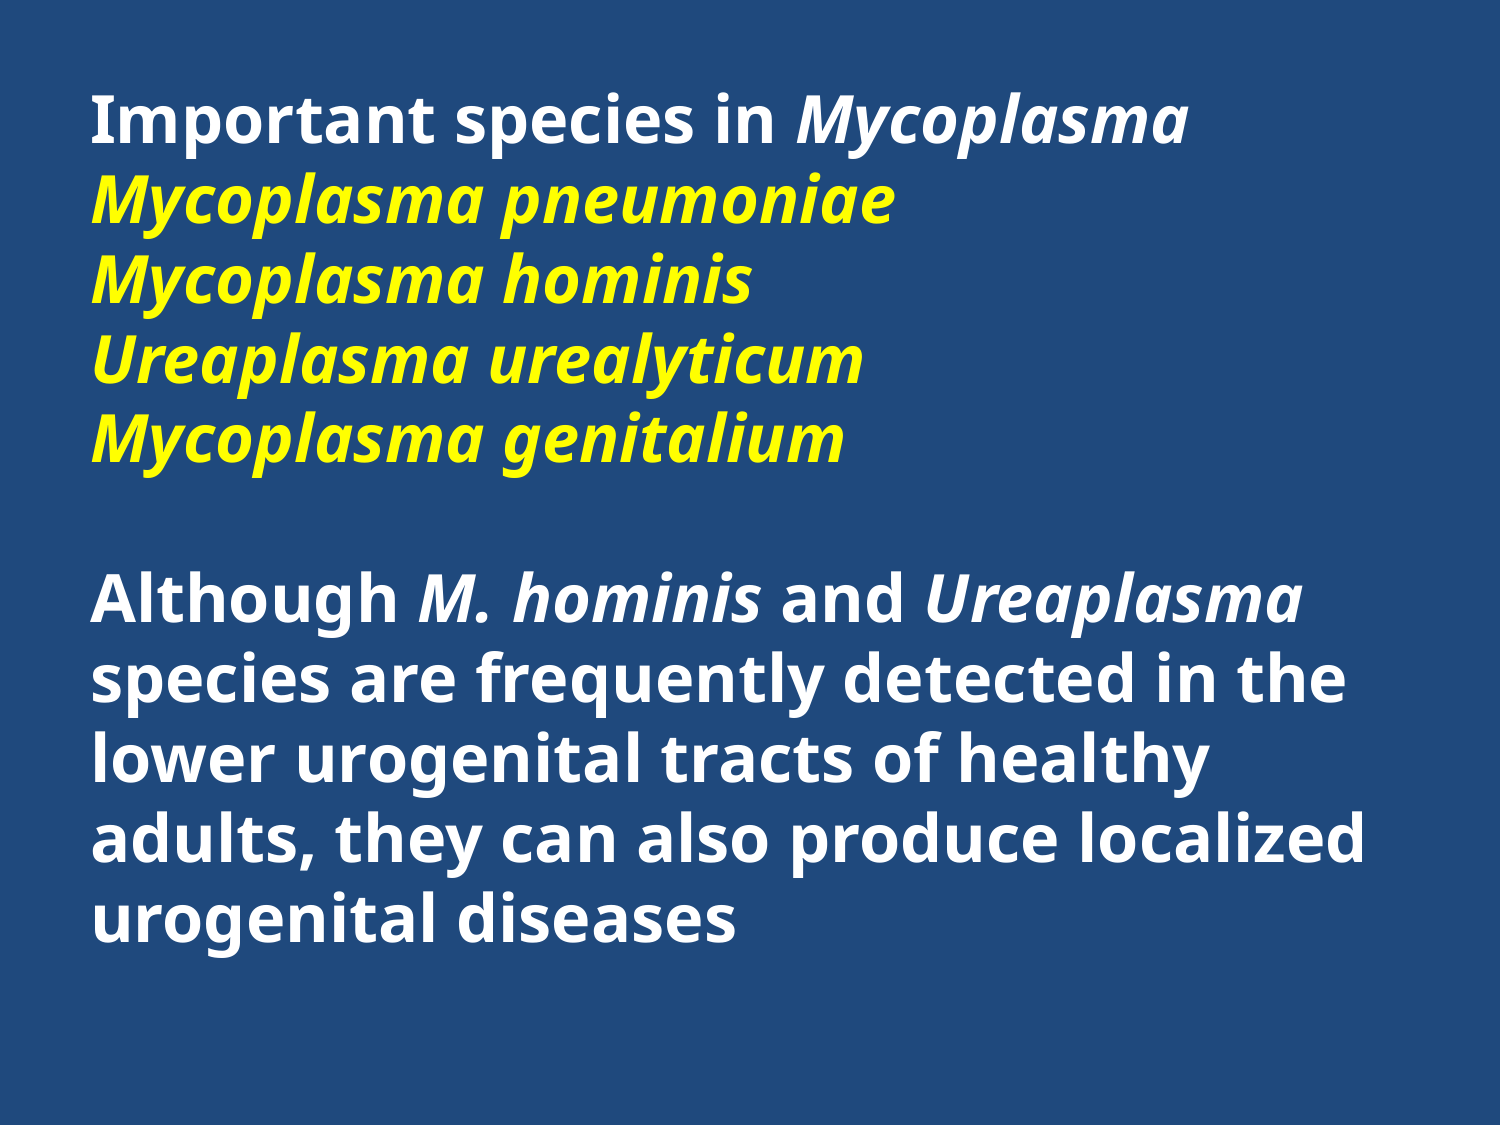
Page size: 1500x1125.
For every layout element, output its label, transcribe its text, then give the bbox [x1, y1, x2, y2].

title Important species in Mycoplasma Mycoplasma pneumoniae Mycoplasma hominis Ureaplasma urealyticum Mycoplasma genitalium Although M. hominis and Ureaplasma species are frequently detected in the lower urogenital tracts of healthy adults, they can also produce localized urogenital diseases [75, 45, 1425, 988]
